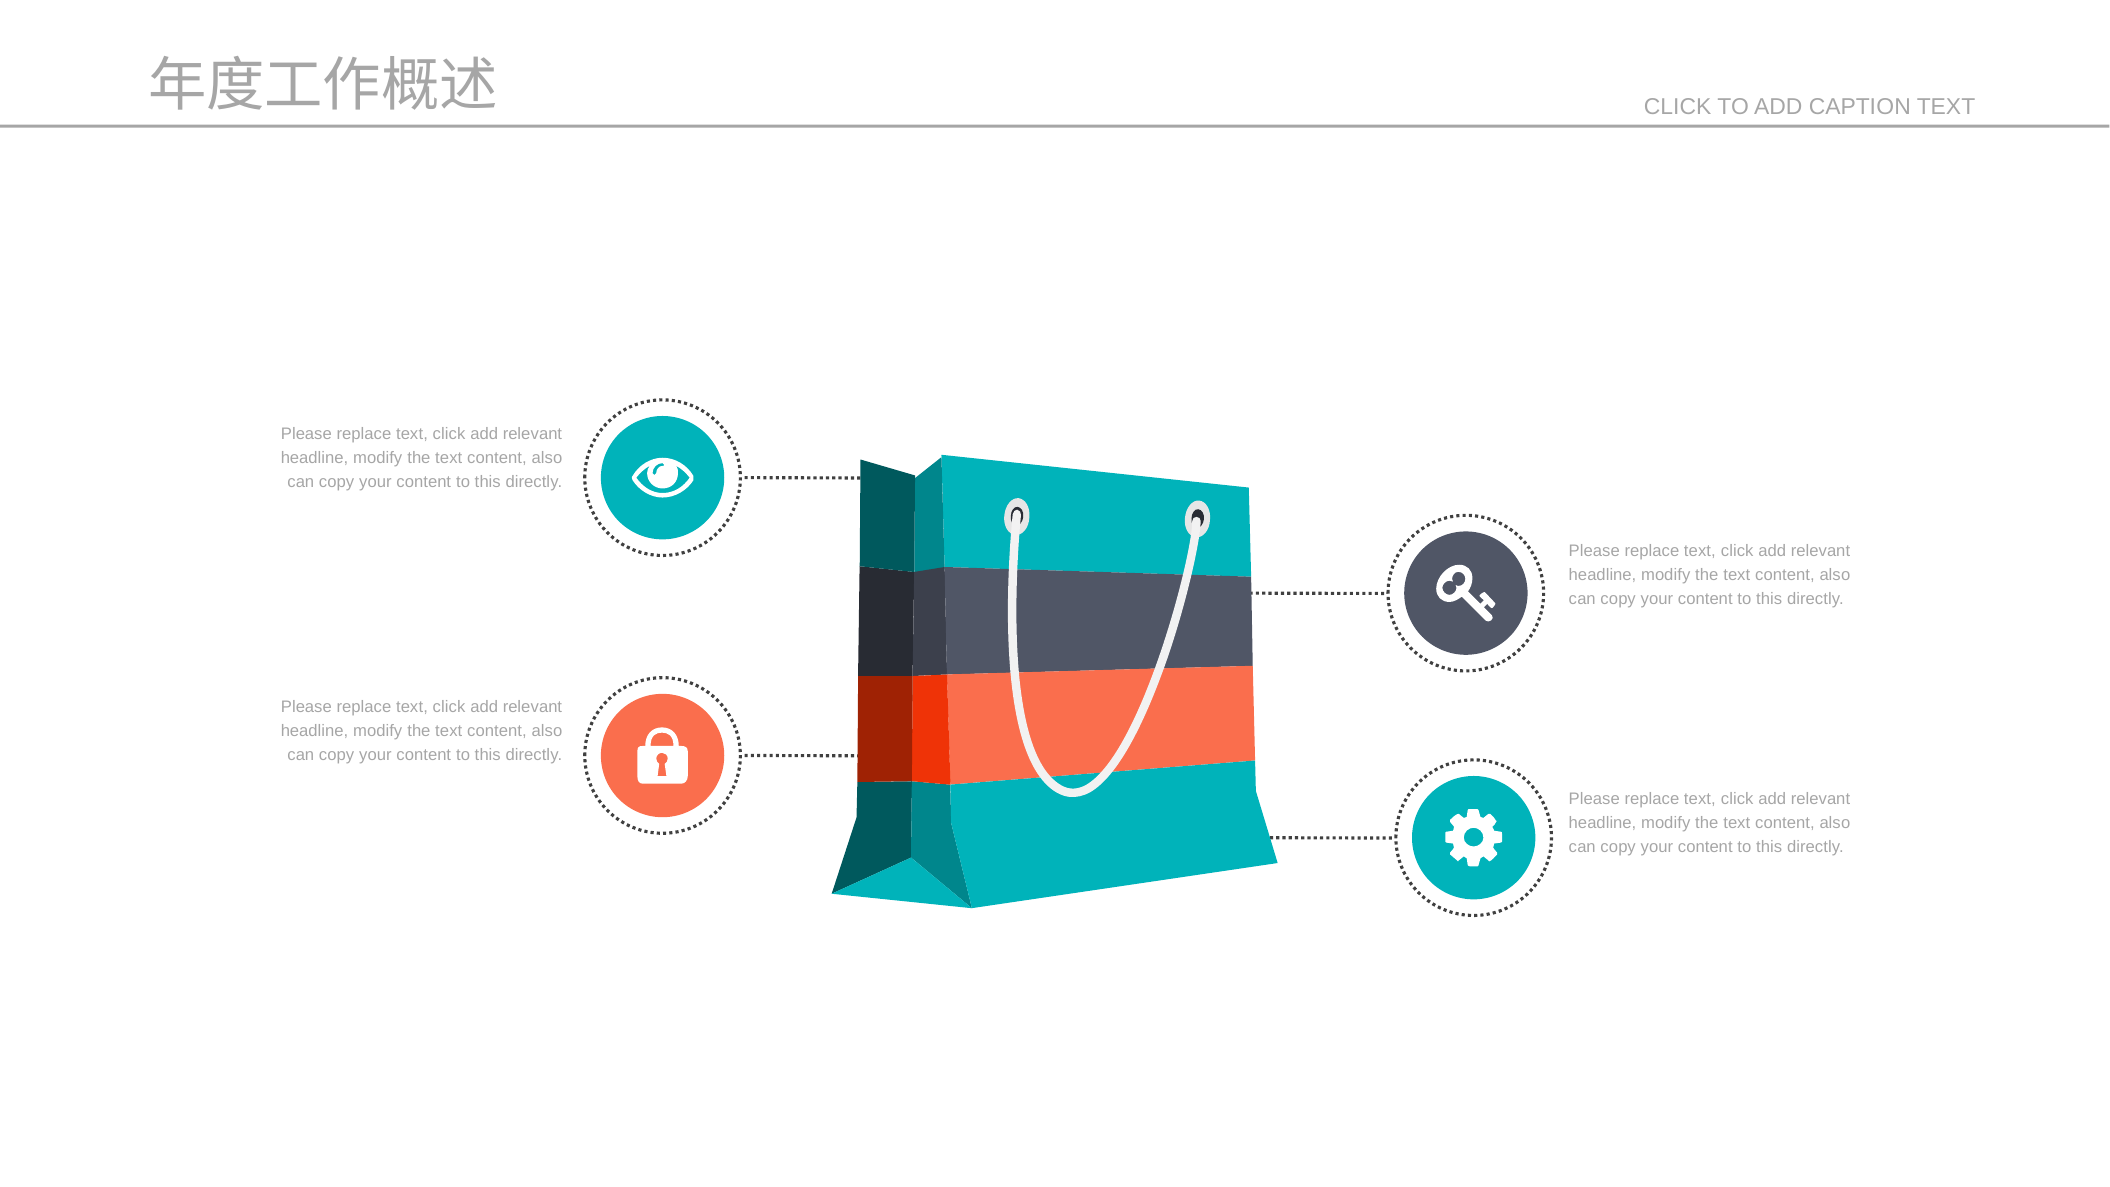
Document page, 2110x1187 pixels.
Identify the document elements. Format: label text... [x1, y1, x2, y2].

text_box Please replace text, click add relevant headline, modify the text content, also can copy your content to this directly. [1568, 784, 1860, 856]
text_box Please replace text, click add relevant headline, modify the text content, also can copy your content to this directly. [271, 419, 563, 491]
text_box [831, 454, 1278, 909]
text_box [1387, 515, 1544, 671]
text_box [1395, 759, 1552, 916]
text_box CLICK TO ADD CAPTION TEXT [1596, 91, 1976, 119]
text_box Please replace text, click add relevant headline, modify the text content, also can copy your content to this directly. [271, 692, 563, 764]
text_box Please replace text, click add relevant headline, modify the text content, also can copy your content to this directly. [1568, 535, 1860, 608]
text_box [584, 399, 741, 556]
text_box [0, 124, 2110, 129]
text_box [584, 677, 741, 834]
text_box 年度工作概述 [148, 47, 528, 118]
